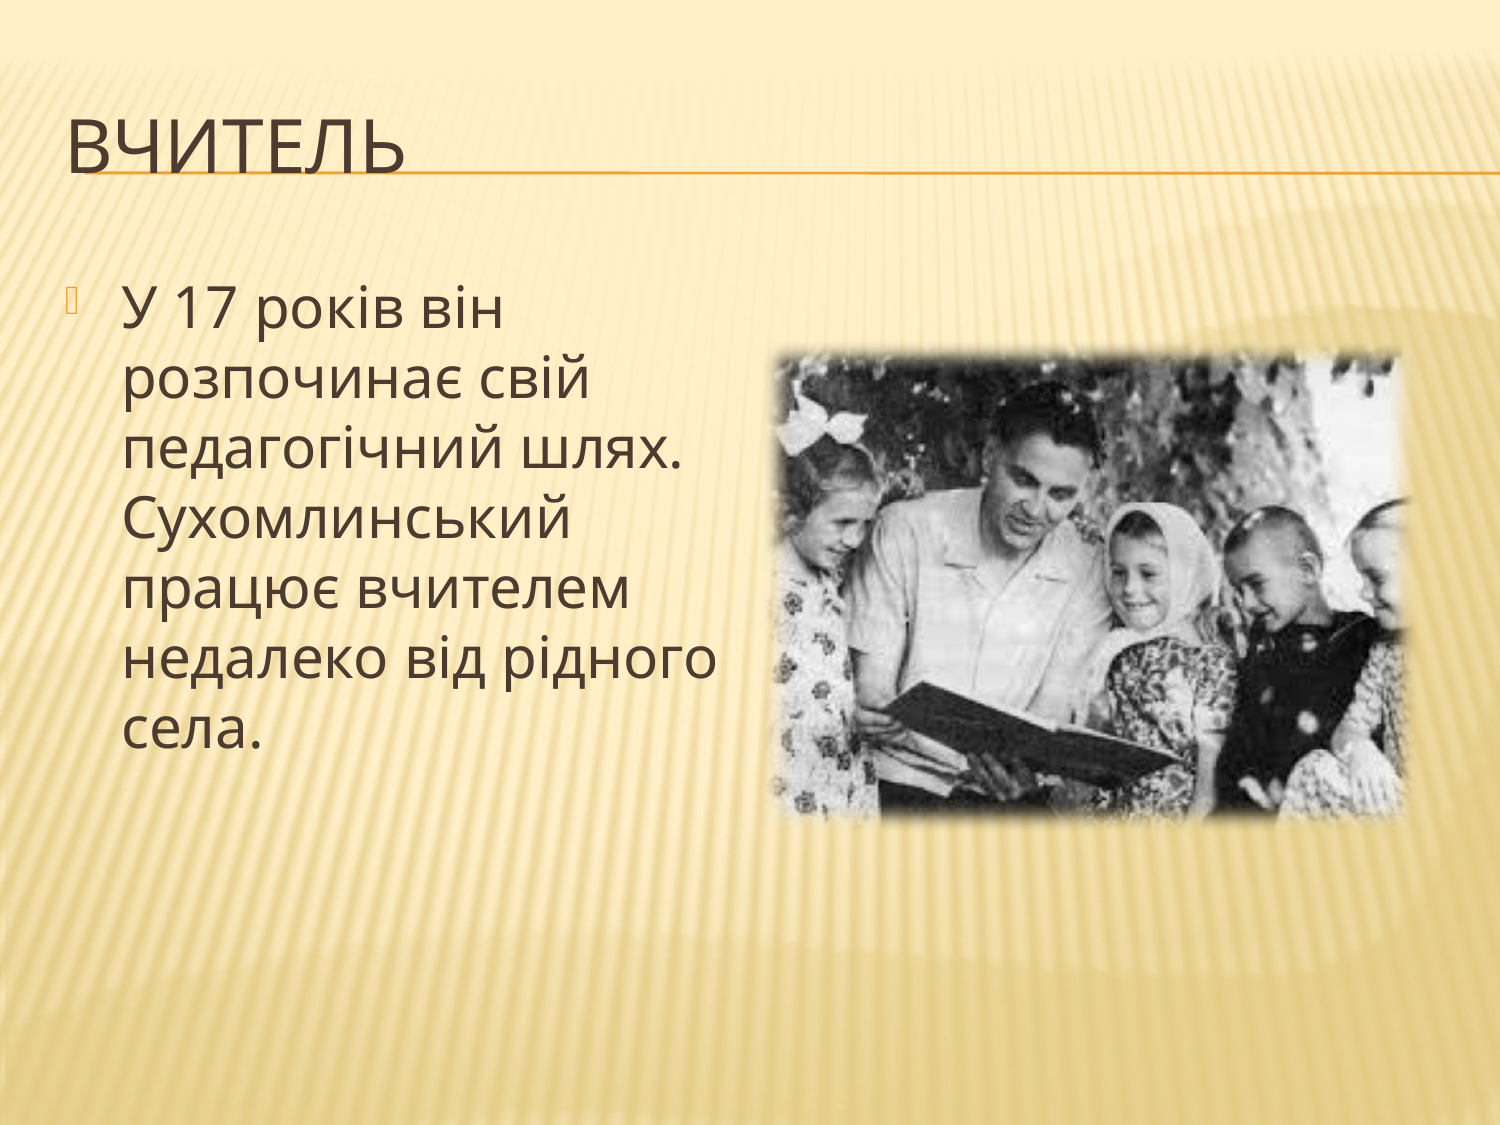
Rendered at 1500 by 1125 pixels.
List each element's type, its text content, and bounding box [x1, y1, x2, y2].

list У 17 років він розпочинає свій педагогічний шлях. Сухомлинський працює вчителем недалеко від рідного села. [50, 262, 738, 1038]
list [761, 339, 1420, 833]
title Вчитель [49, 75, 1475, 213]
